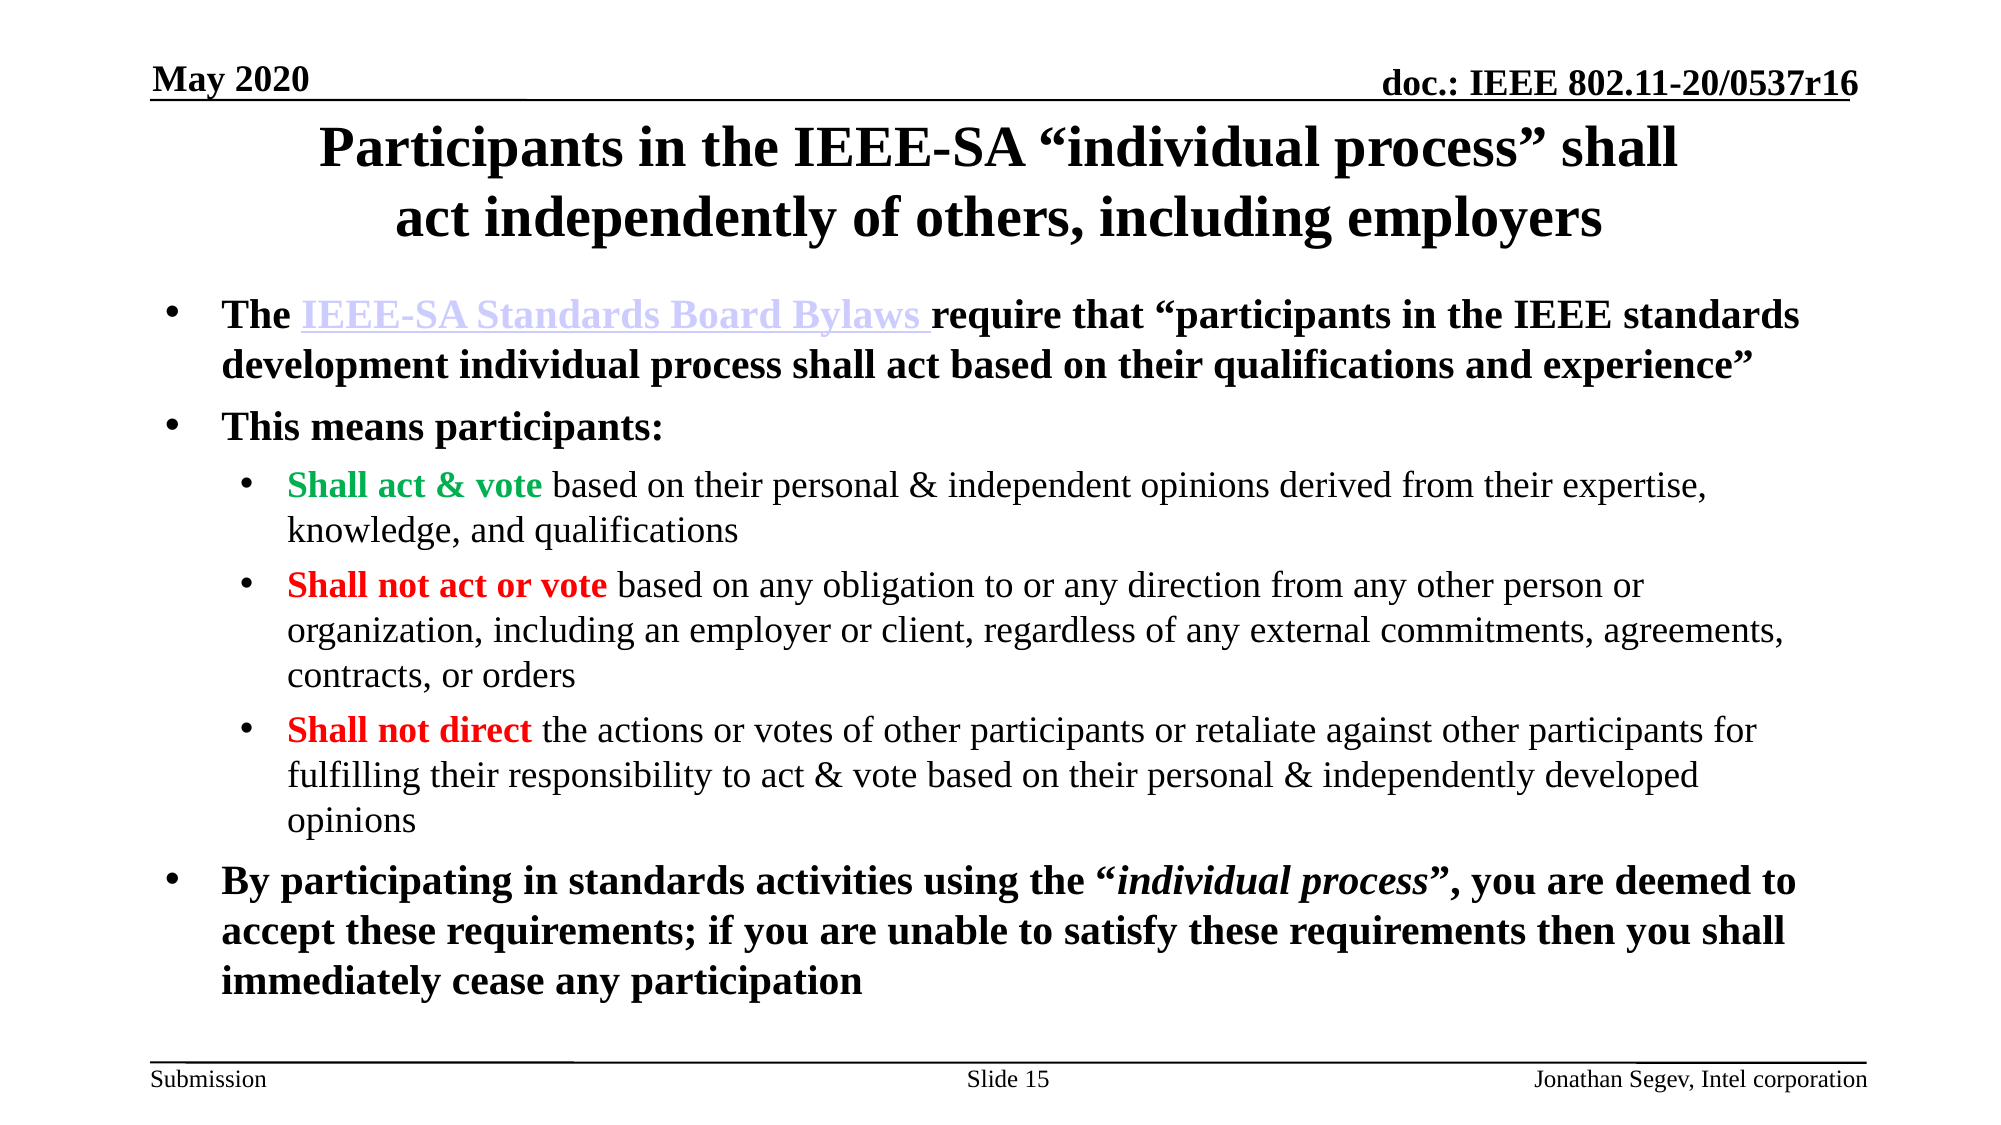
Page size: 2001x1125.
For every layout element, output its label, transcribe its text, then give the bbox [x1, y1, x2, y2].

slide_number Slide 15 [950, 1061, 1067, 1123]
title Participants in the IEEE-SA “individual process” shall act independently of others, including employers [149, 112, 1850, 244]
list The IEEE-SA Standards Board Bylaws require that “participants in the IEEE standards development individual process shall act based on their qualifications and experience” This means participants: Shall act & vote based on their personal & independent opinions derived from their expertise, knowledge, and qualifications Shall not act or vote based on any obligation to or any direction from any other person or organization, including an employer or client, regardless of any external commitments, agreements, contracts, or orders Shall not direct the actions or votes of other participants or retaliate against other participants for fulfilling their responsibility to act & vote based on their personal & independently developed opinions By participating in standards activities using the “individual process”, you are deemed to accept these requirements; if you are unable to satisfy these requirements then you shall immediately cease any participation [149, 278, 1850, 1000]
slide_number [152, 54, 563, 100]
footer Jonathan Segev, Intel corporation [1171, 1061, 1869, 1093]
